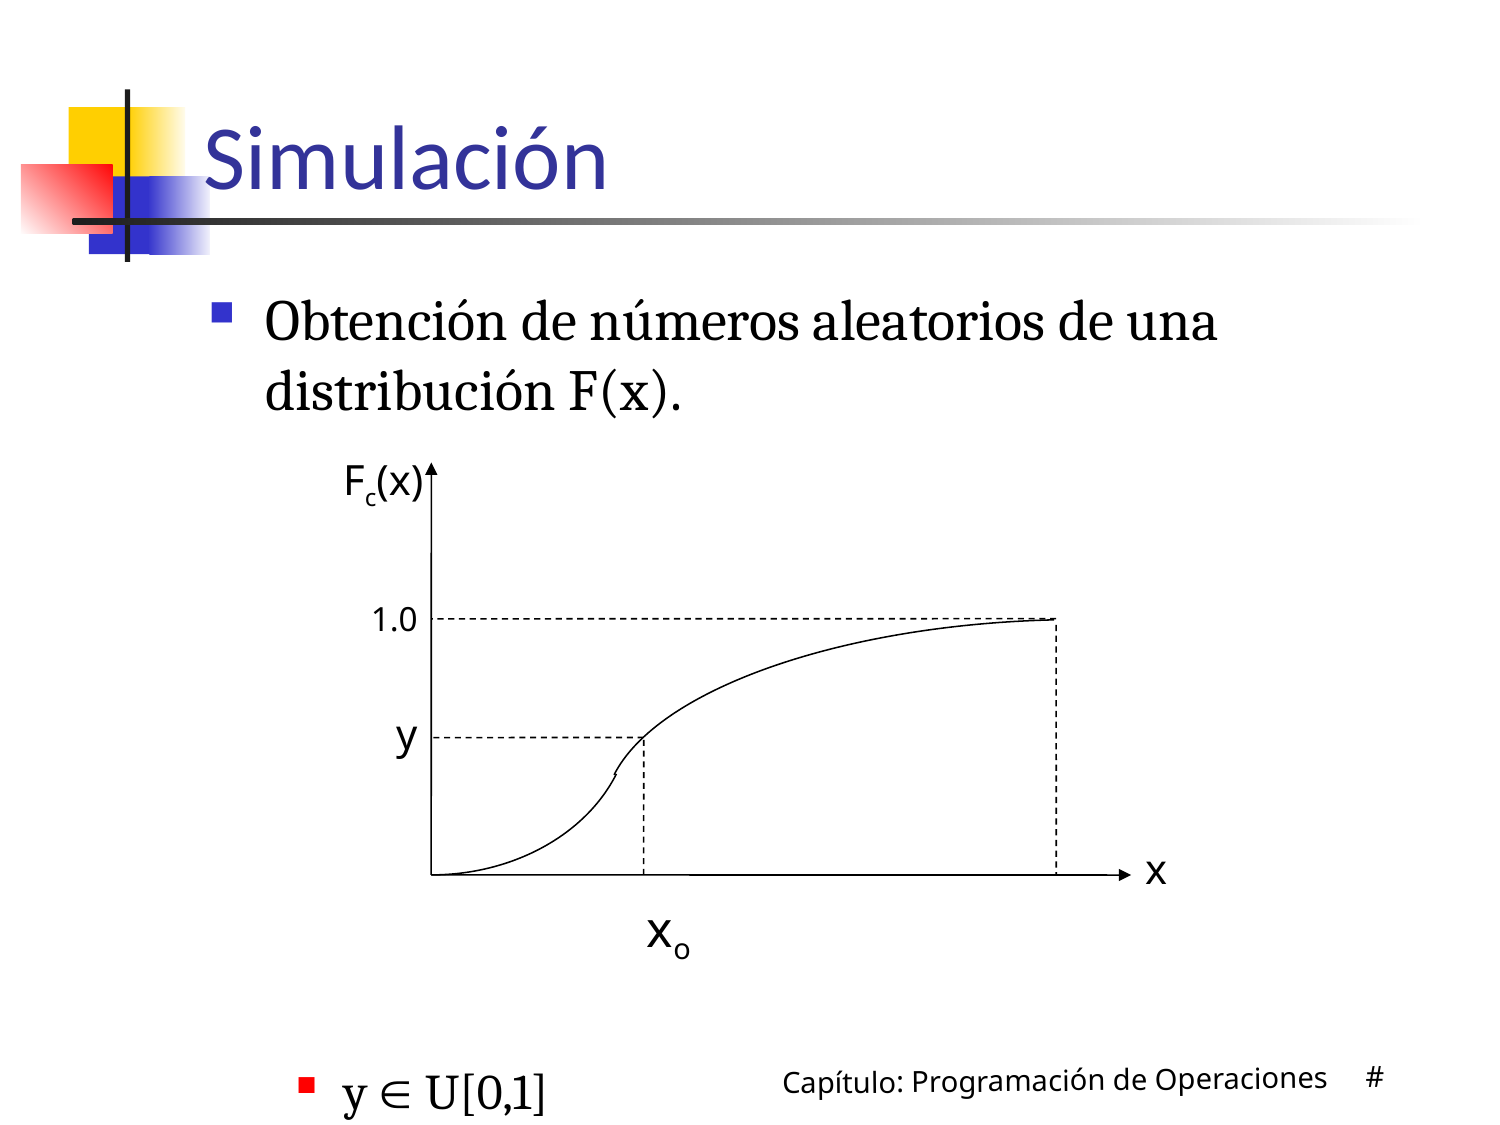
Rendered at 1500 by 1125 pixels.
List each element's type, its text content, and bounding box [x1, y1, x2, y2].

list Obtención de números aleatorios de una distribución F(x). y  U[0,1] [193, 274, 1470, 1007]
title Simulación [188, 27, 1468, 216]
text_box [324, 449, 1182, 901]
text_box xo [632, 909, 706, 973]
footer Capítulo: Programación de Operaciones # [757, 1024, 1410, 1109]
